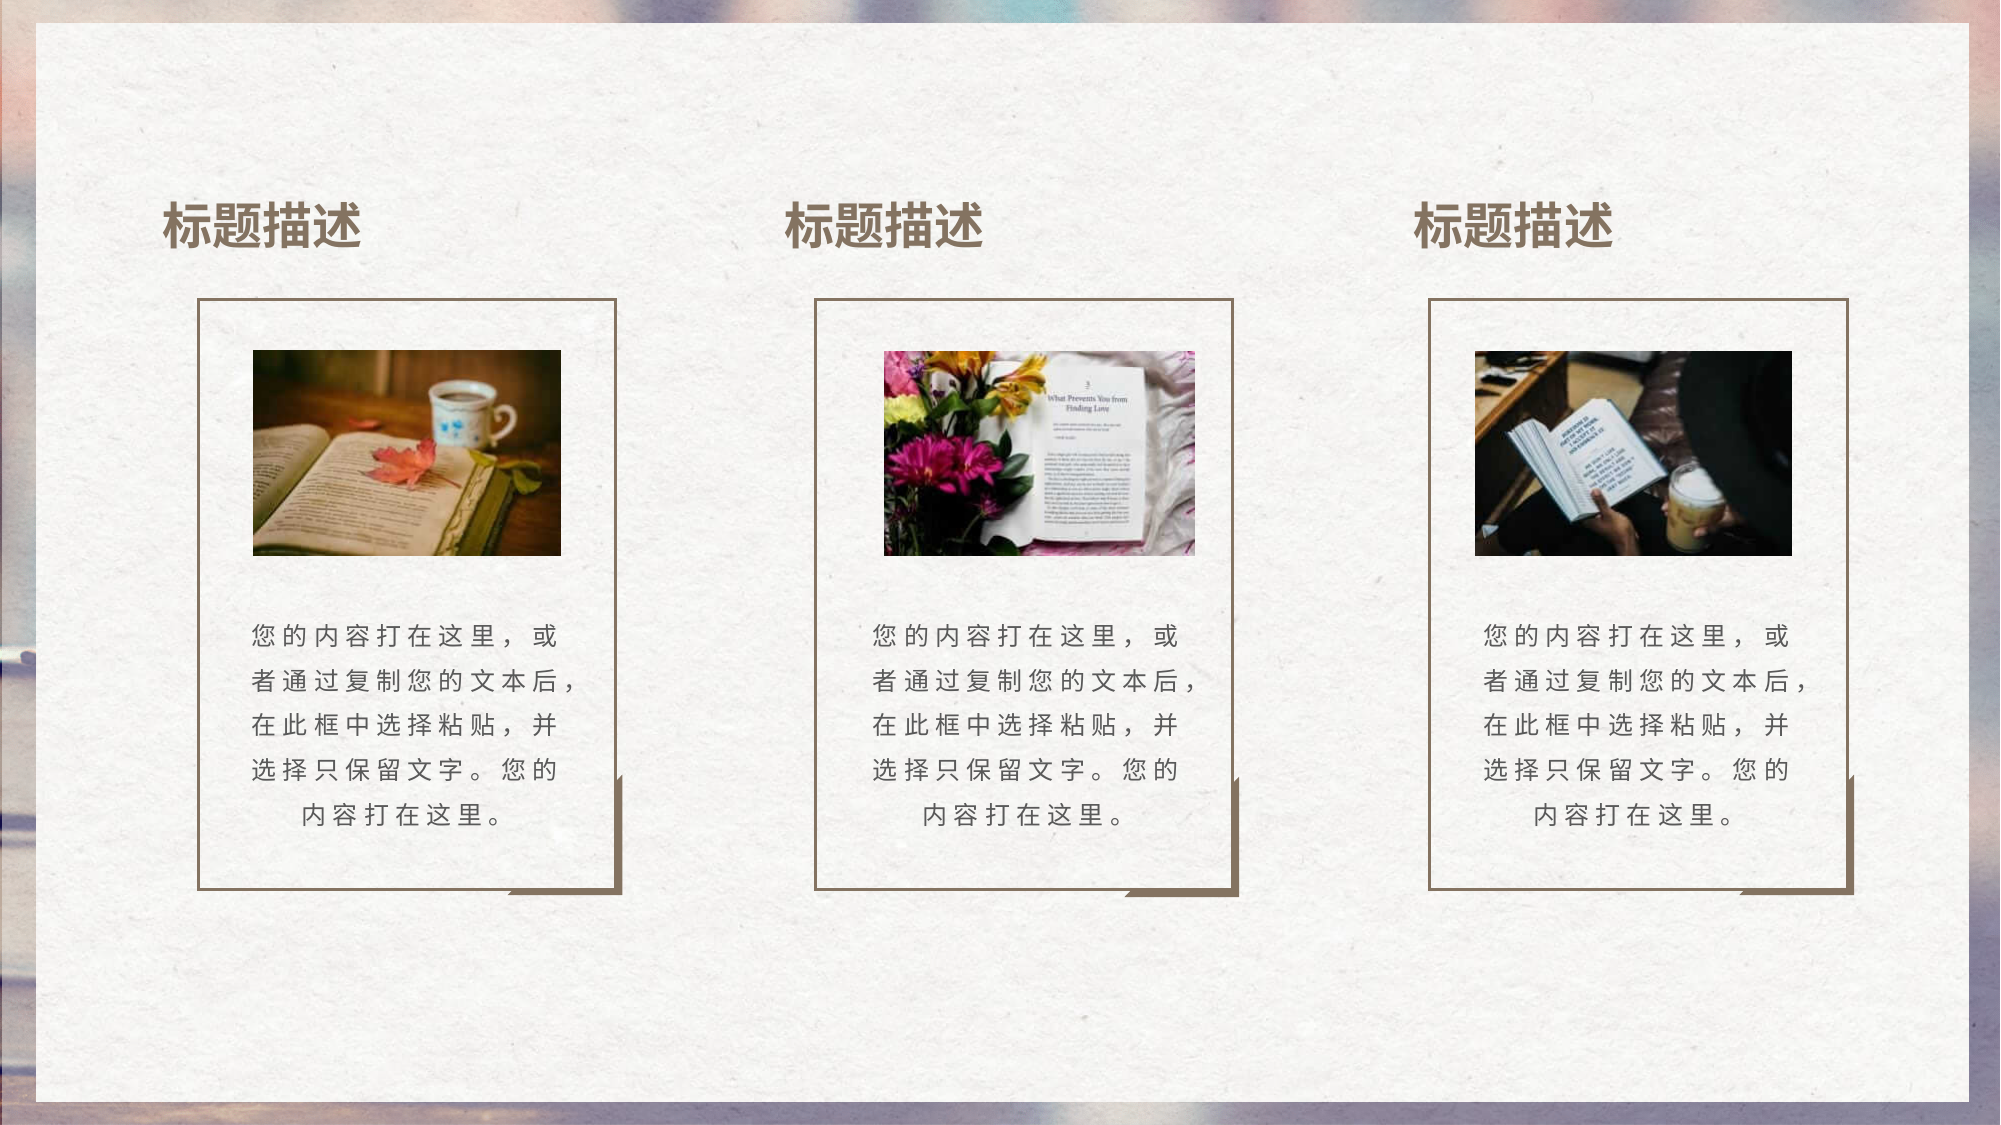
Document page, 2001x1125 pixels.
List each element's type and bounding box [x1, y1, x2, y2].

picture [0, 0, 2000, 1125]
text_box [145, 187, 1855, 898]
